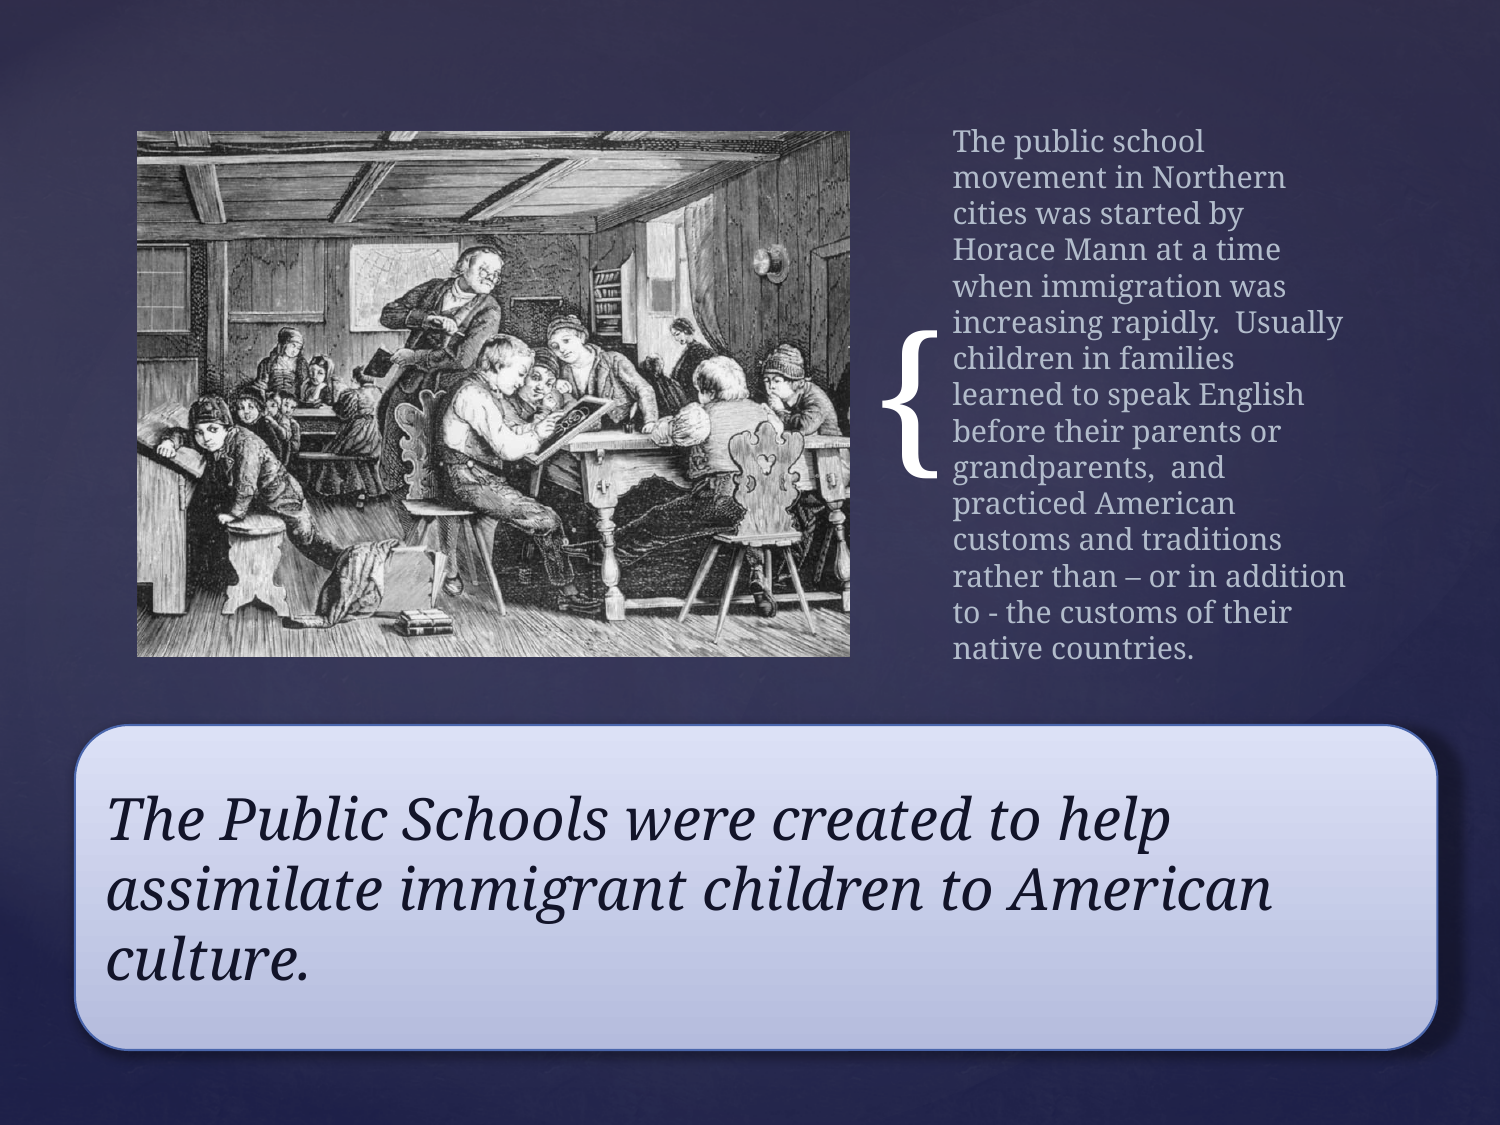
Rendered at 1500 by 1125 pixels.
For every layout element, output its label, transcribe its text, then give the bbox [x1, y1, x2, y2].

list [136, 130, 851, 657]
list The public school movement in Northern cities was started by Horace Mann at a time when immigration was increasing rapidly. Usually children in families learned to speak English before their parents or grandparents, and practiced American customs and traditions rather than – or in addition to - the customs of their native countries. [937, 112, 1363, 675]
text_box The Public Schools were created to help assimilate immigrant children to American culture. [73, 723, 1439, 1052]
